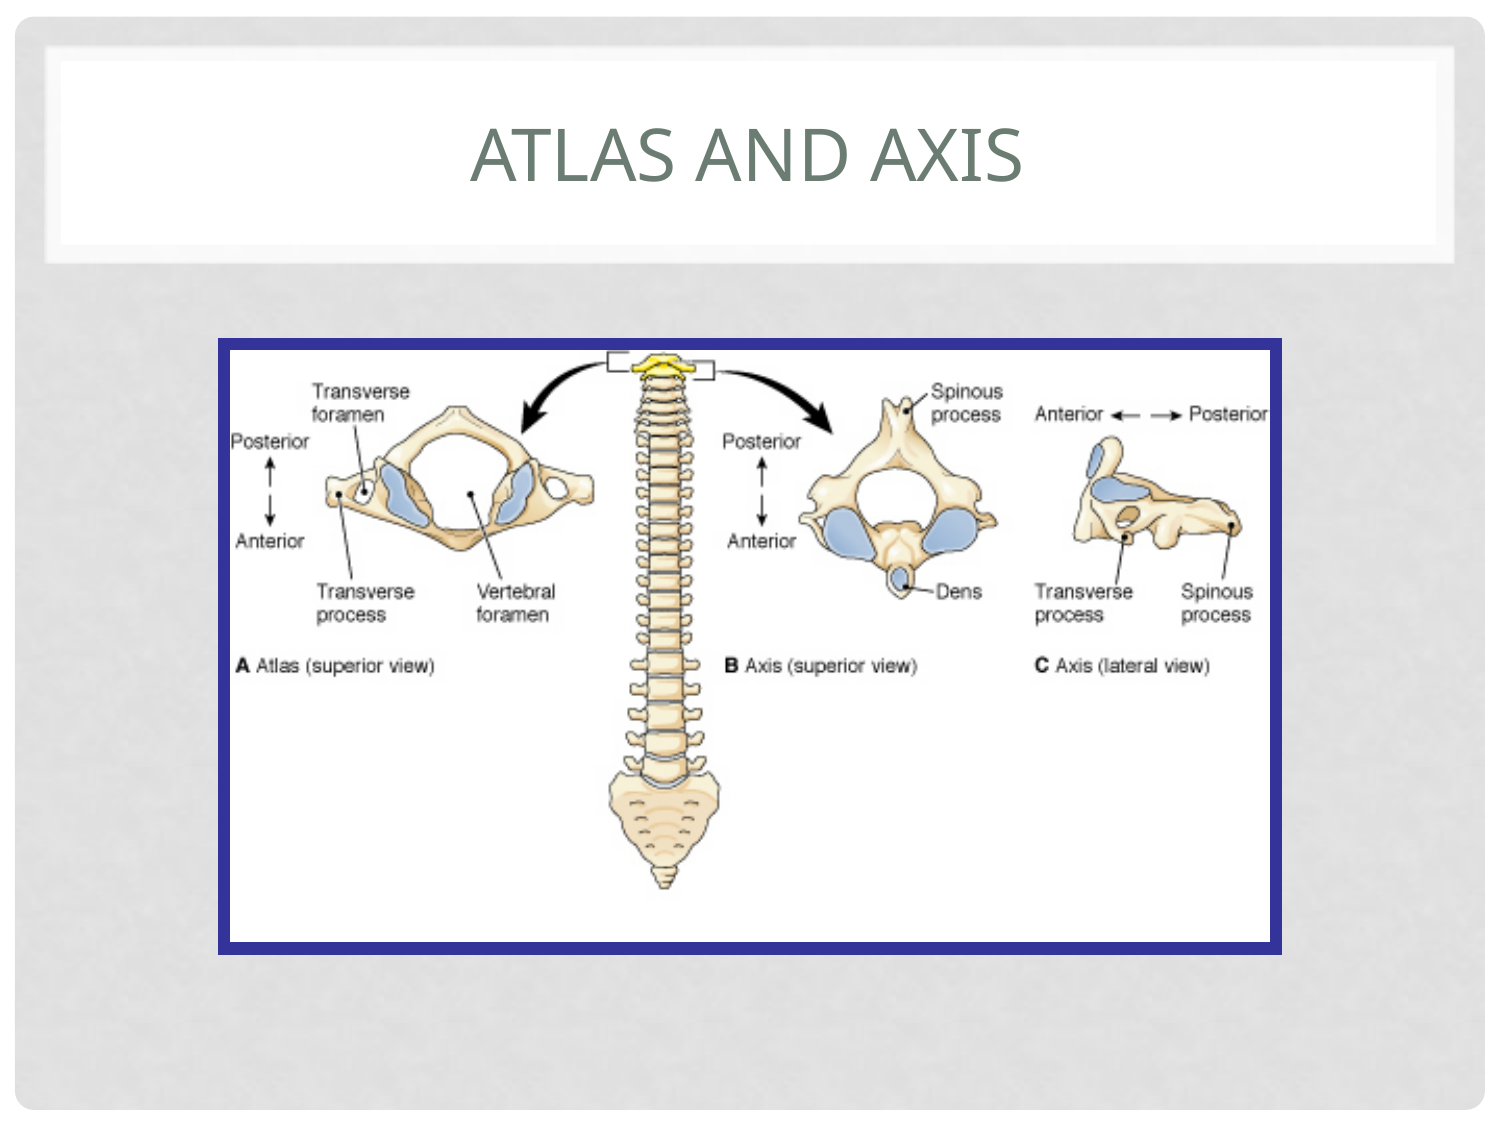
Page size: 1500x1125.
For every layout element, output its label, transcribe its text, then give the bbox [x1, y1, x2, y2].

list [229, 350, 1270, 943]
title Atlas and axis [69, 66, 1425, 238]
